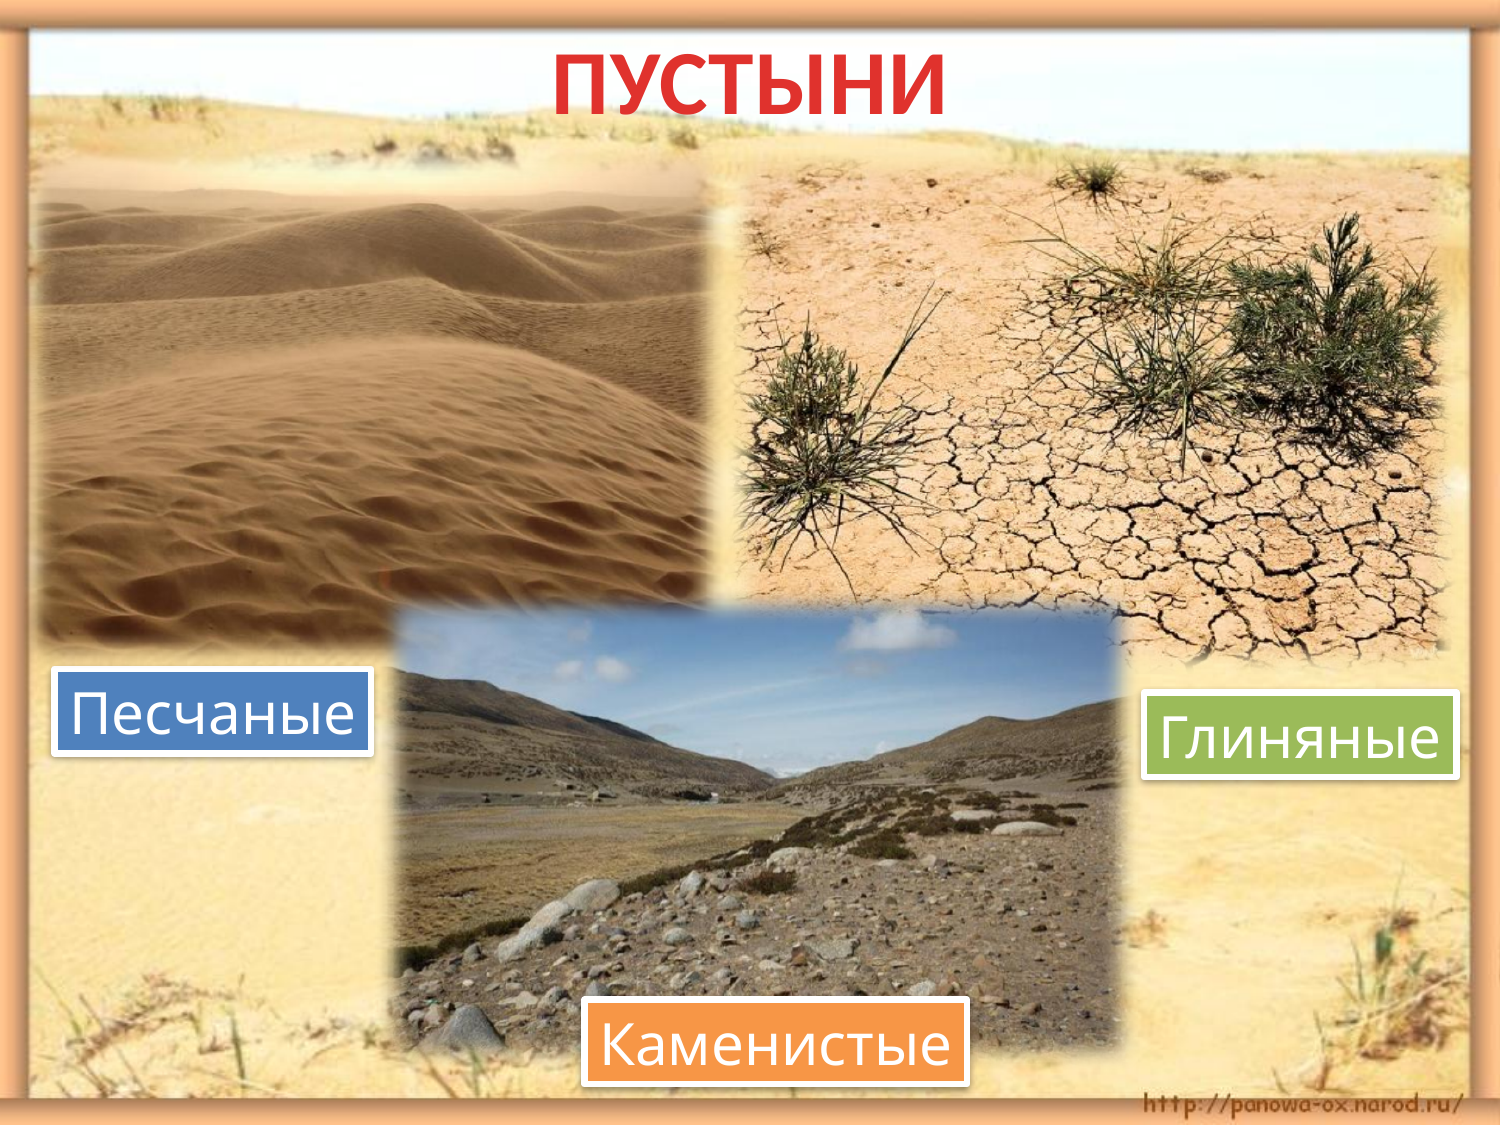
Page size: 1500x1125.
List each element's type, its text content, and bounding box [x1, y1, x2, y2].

text_box Глиняные [1145, 689, 1460, 780]
picture [0, 0, 1500, 1125]
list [17, 136, 727, 669]
title ПУСТЫНИ [75, 0, 1425, 147]
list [732, 148, 1459, 675]
text_box Песчаные [51, 678, 369, 757]
text_box Каменистые [581, 1079, 970, 1087]
